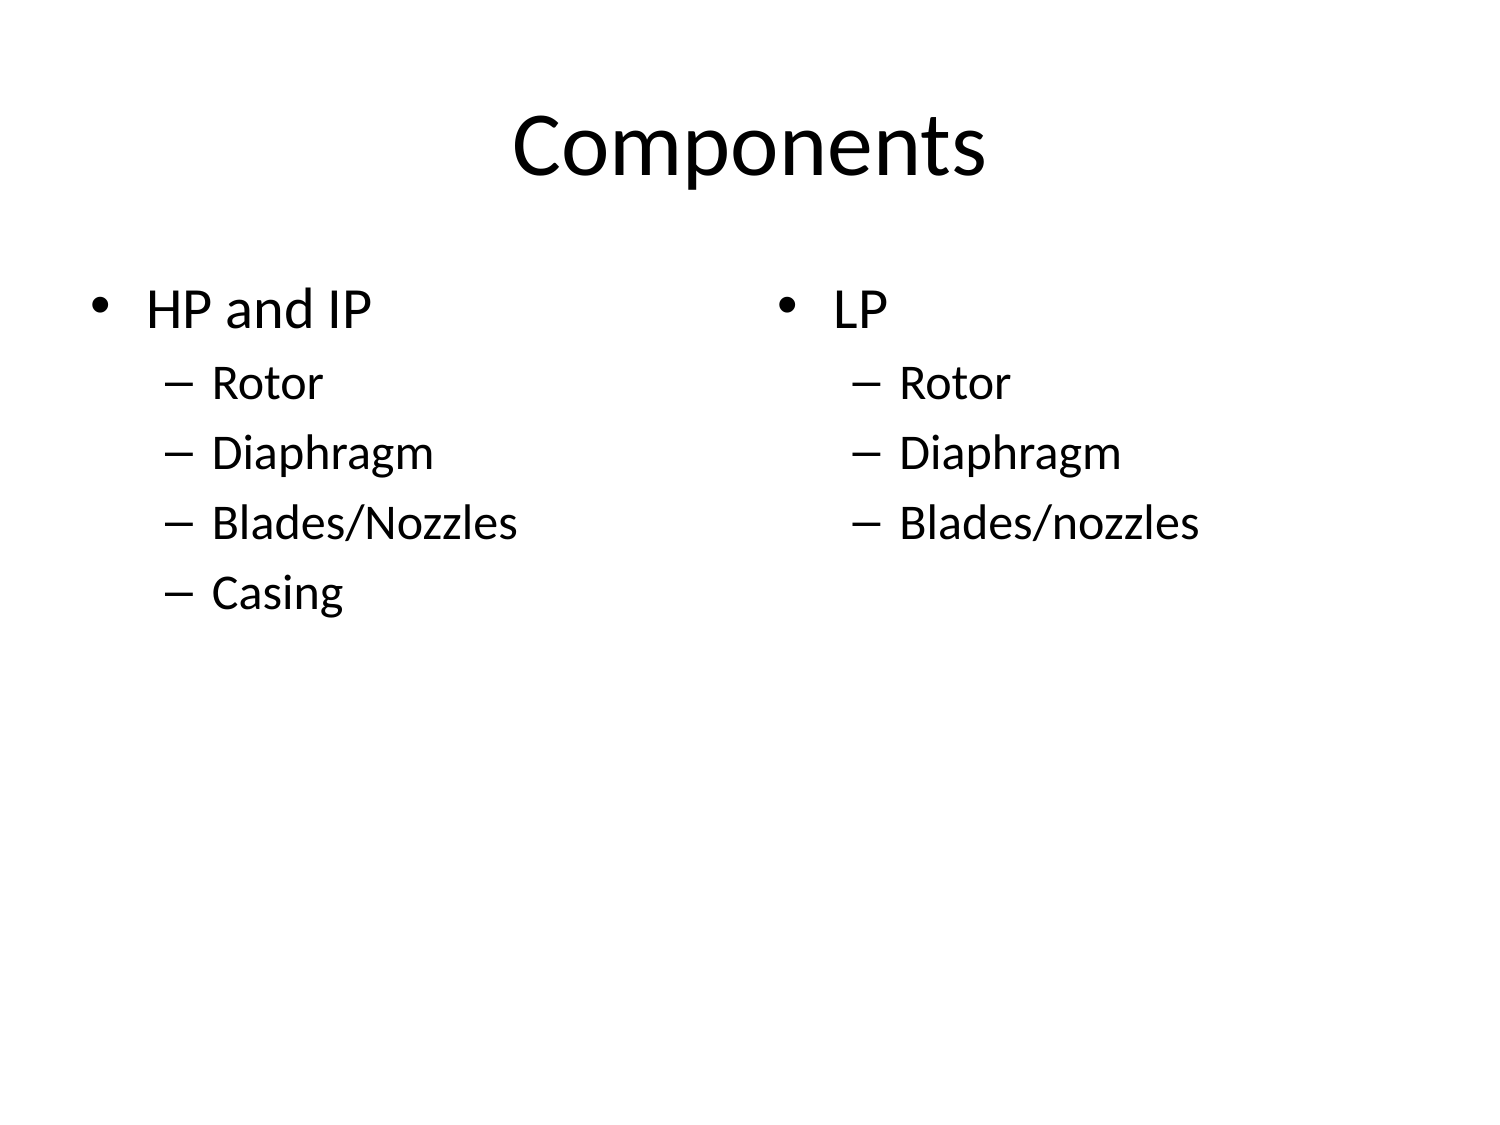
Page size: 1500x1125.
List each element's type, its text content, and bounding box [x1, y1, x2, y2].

list LP Rotor Diaphragm Blades/nozzles [762, 262, 1425, 1005]
list HP and IP Rotor Diaphragm Blades/Nozzles Casing [75, 262, 738, 1005]
title Components [75, 45, 1425, 233]
